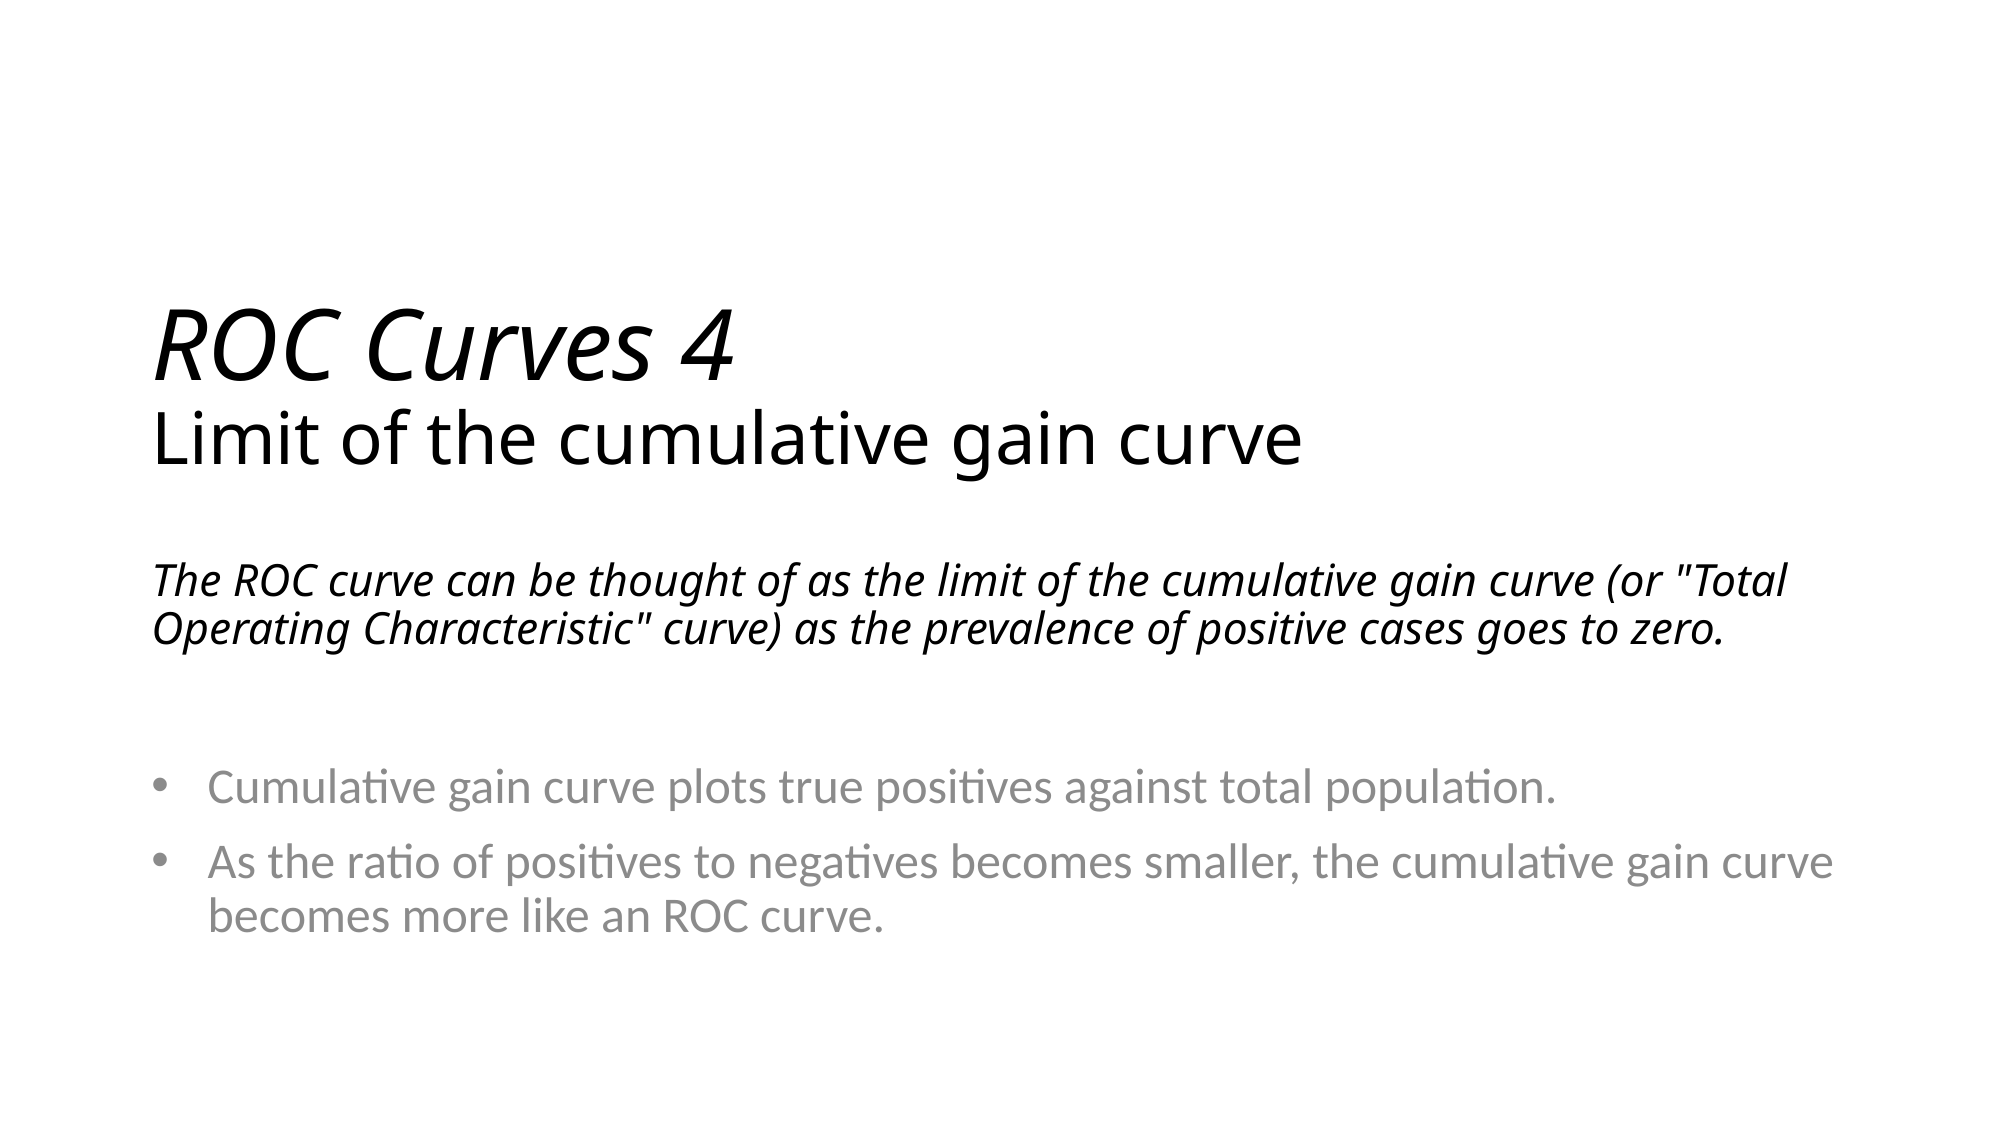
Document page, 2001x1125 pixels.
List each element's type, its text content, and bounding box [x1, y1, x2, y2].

title ROC Curves 4 Limit of the cumulative gain curve The ROC curve can be thought of as the limit of the cumulative gain curve (or "Total Operating Characteristic" curve) as the prevalence of positive cases goes to zero. [136, 280, 1862, 749]
list Cumulative gain curve plots true positives against total population. As the ratio of positives to negatives becomes smaller, the cumulative gain curve becomes more like an ROC curve. [136, 752, 1862, 999]
